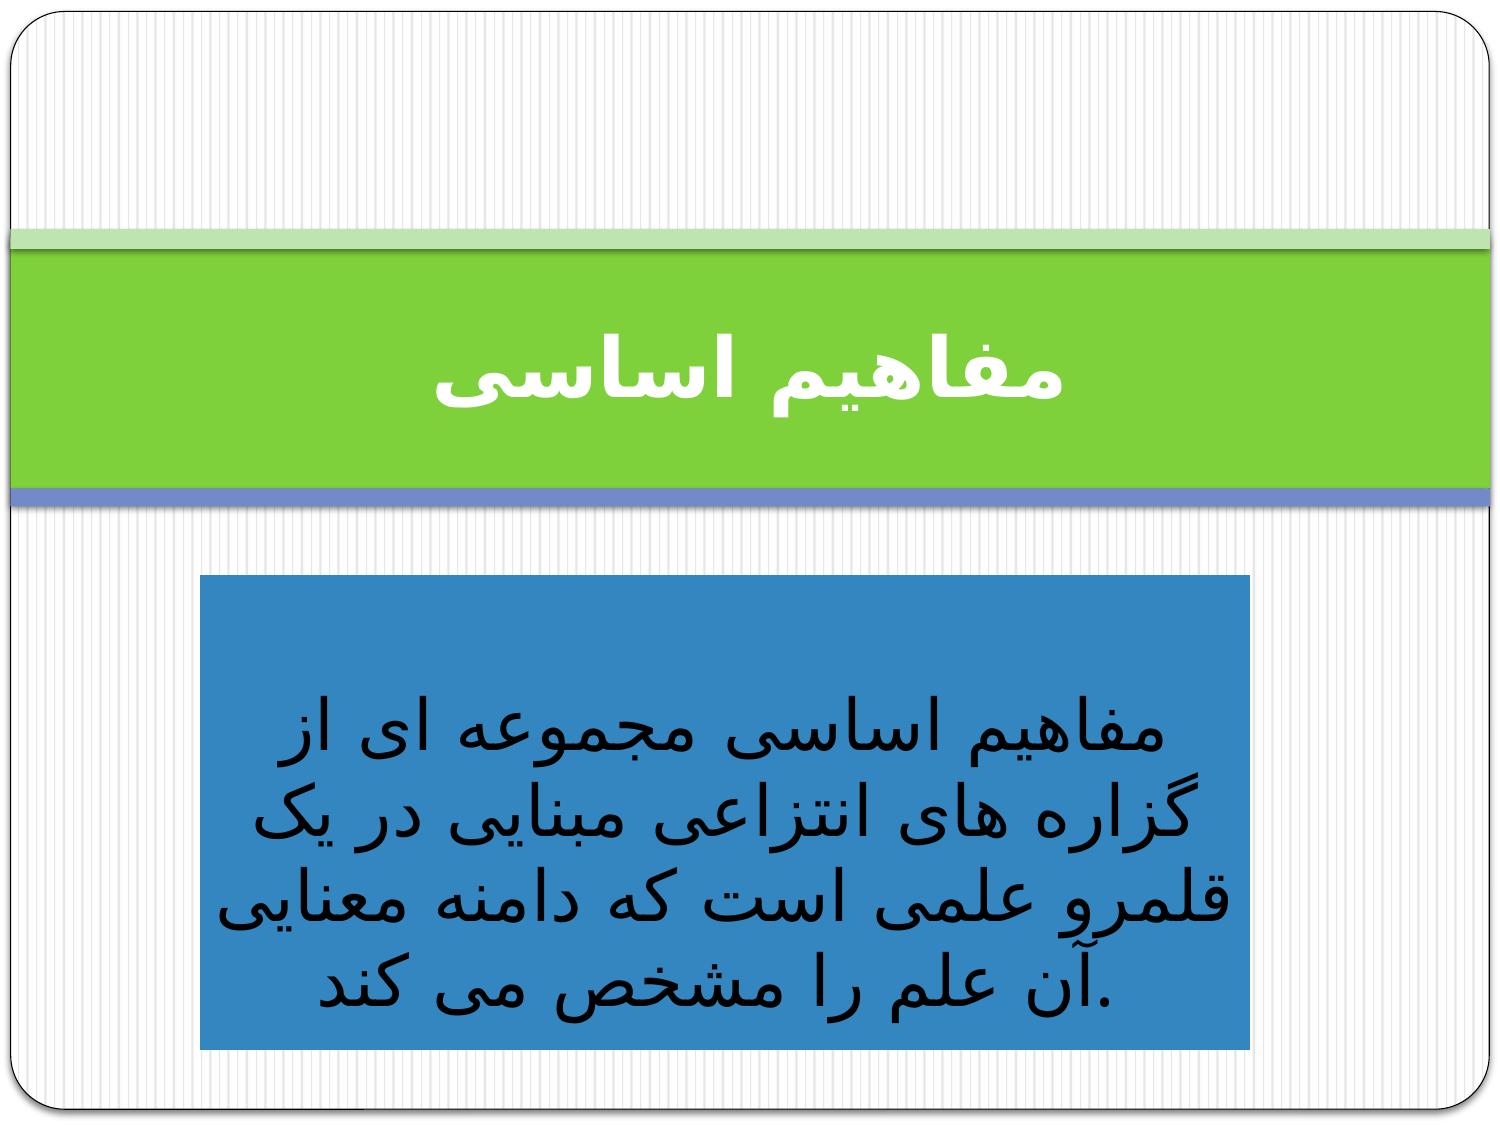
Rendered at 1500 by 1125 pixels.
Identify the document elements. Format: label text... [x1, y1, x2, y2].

subtitle مفاهیم اساسی مجموعه ای از گزاره های انتزاعی مبنایی در یک قلمرو علمی است که دامنه معنایی آن علم را مشخص می کند. [200, 575, 1250, 1050]
title مفاهیم اساسی [75, 247, 1425, 489]
